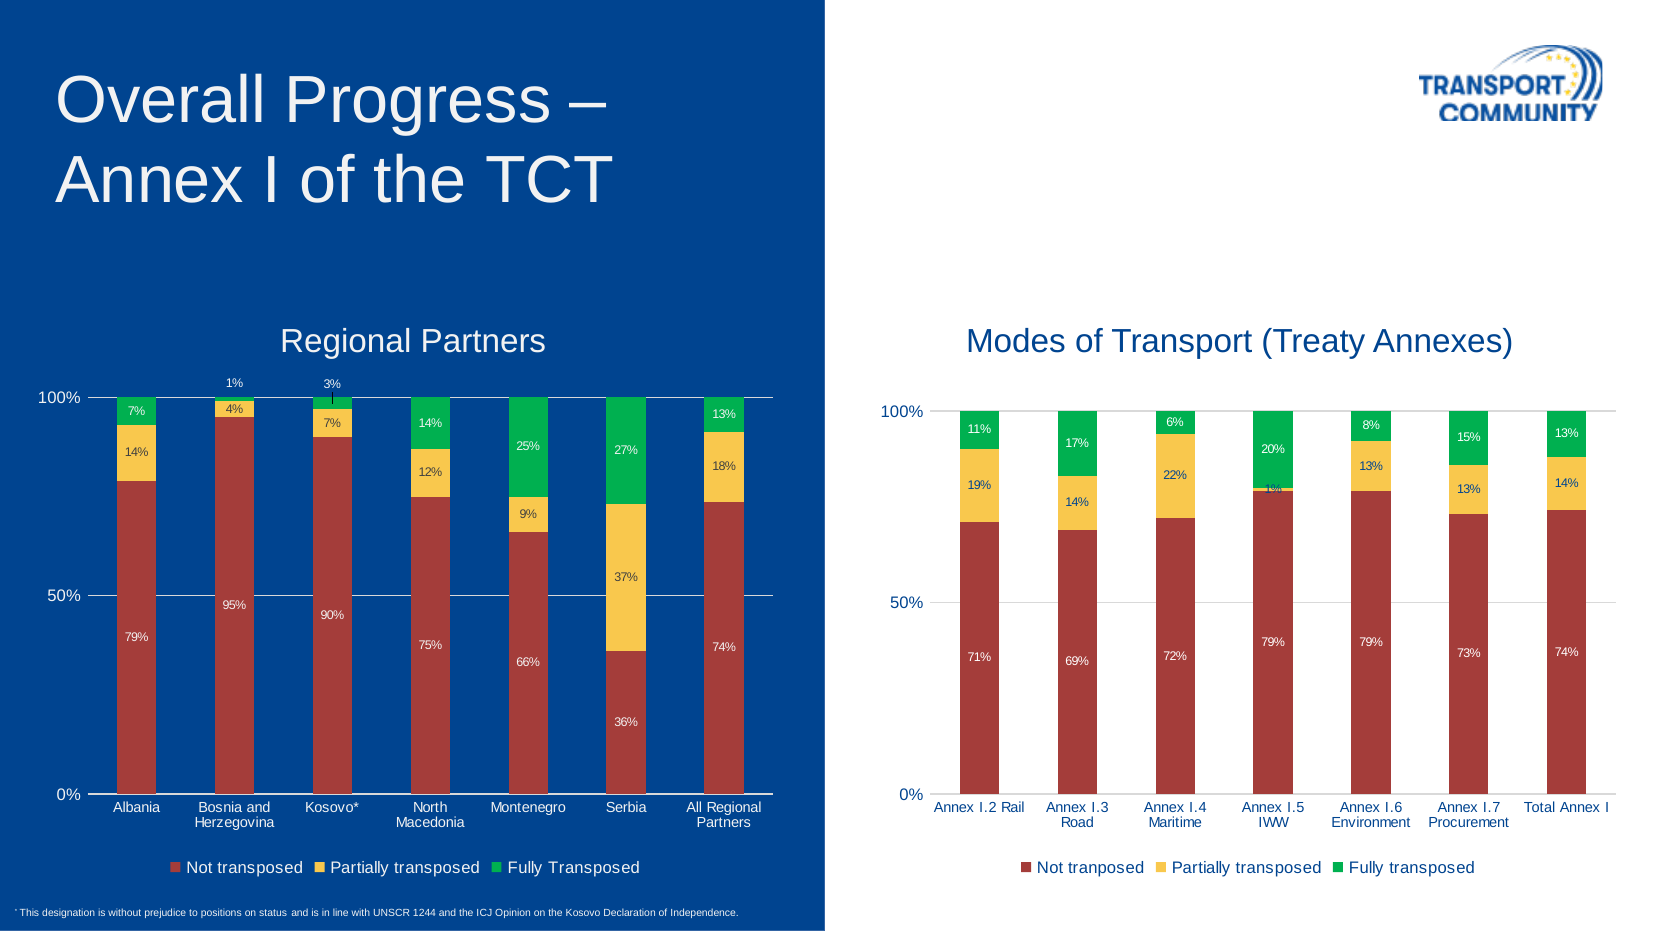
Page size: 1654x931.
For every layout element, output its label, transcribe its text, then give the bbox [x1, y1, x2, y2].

text_box Regional Partners [0, 293, 826, 385]
text_box * This designation is without prejudice to positions on status and is in line with UNSCR 1244 and the ICJ Opinion on the Kosovo Declaration of Independence. [0, 898, 828, 926]
chart [865, 391, 1632, 883]
text_box Modes of Transport (Treaty Annexes) [826, 293, 1654, 385]
chart [22, 376, 789, 883]
text_box Overall Progress – Annex I of the TCT [0, 57, 827, 214]
